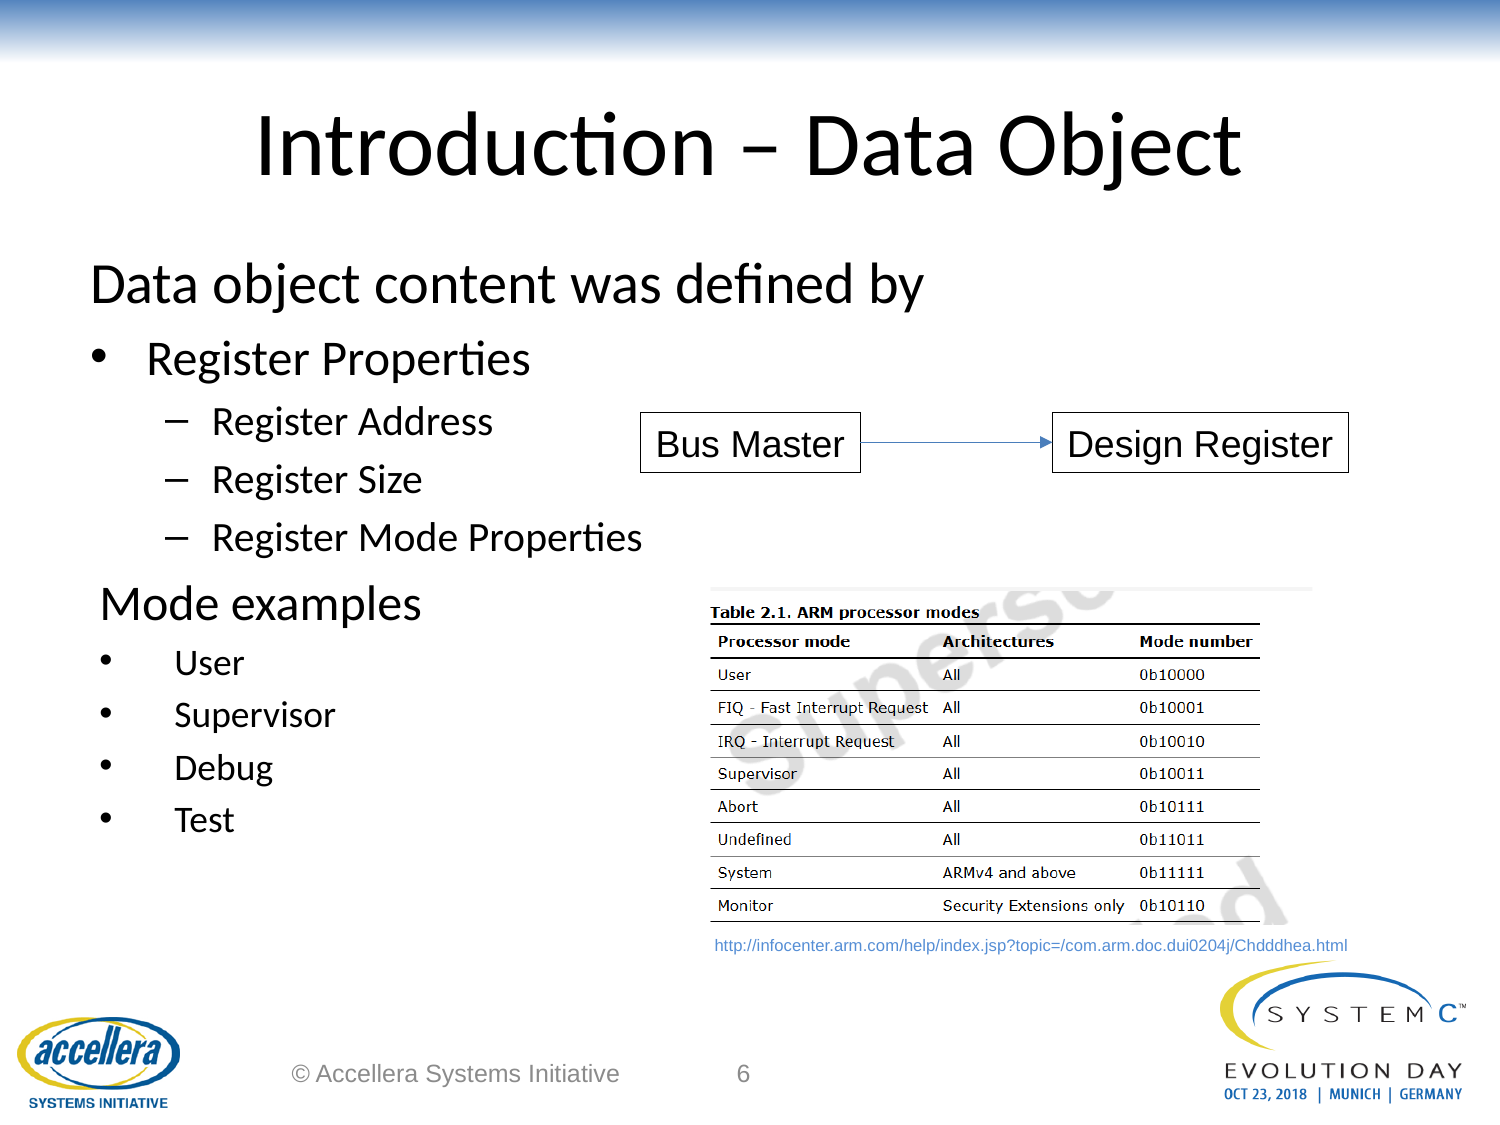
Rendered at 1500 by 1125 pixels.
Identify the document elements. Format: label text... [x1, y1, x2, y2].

text_box http://infocenter.arm.com/help/index.jsp?topic=/com.arm.doc.dui0204j/Chdddhea.html [699, 927, 1450, 962]
slide_number 6 [600, 1042, 888, 1103]
title Introduction – Data Object [75, 45, 1425, 233]
picture [1211, 957, 1474, 1111]
text_box Bus Master [640, 412, 861, 473]
text_box Design Register [1052, 412, 1349, 473]
list Data object content was defined by Register Properties Register Address Register Size Register Mode Properties Mode examples User Supervisor Debug Test [75, 237, 1425, 975]
footer © Accellera Systems Initiative [275, 1042, 600, 1103]
picture [17, 1017, 180, 1108]
picture [699, 587, 1313, 926]
